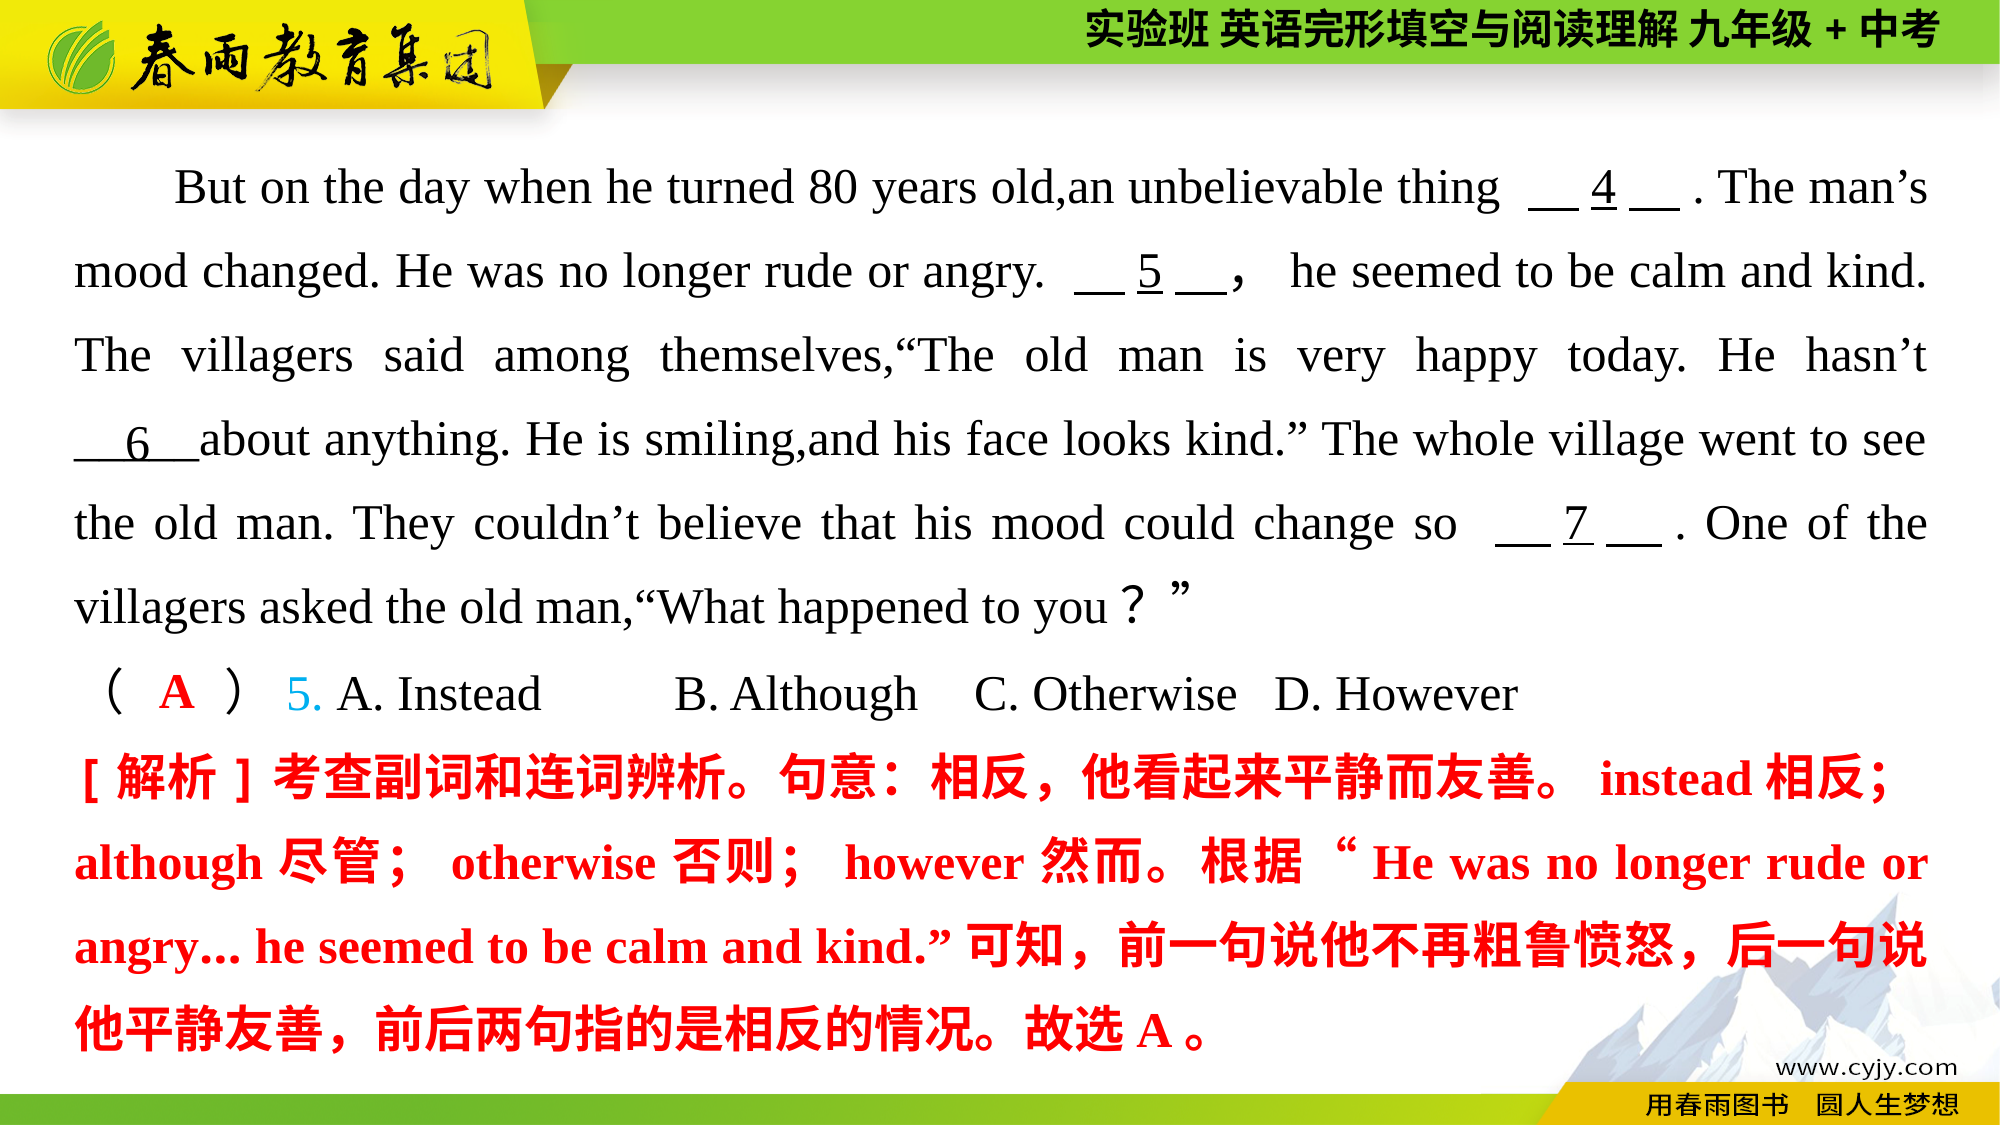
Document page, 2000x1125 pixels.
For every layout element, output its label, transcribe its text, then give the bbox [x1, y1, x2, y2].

text_box （ ）5. A. Instead B. Although C. Otherwise D. However [59, 647, 1944, 729]
list But on the day when he turned 80 years old,an unbelievable thing 4 . The man’s mood changed. He was no longer rude or angry. 5 ，he seemed to be calm and kind. The villagers said among themselves,“The old man is very happy today. He hasn’t _____about anything. He is smiling,and his face looks kind.” The whole village went to see the old man. They couldn’t believe that his mood could change so 7 . One of the villagers asked the old man,“What happened to you？” [59, 122, 1944, 647]
text_box 6 [110, 379, 178, 478]
text_box A [143, 627, 210, 727]
text_box [解析]考查副词和连词辨析。句意：相反，他看起来平静而友善。instead相反；although尽管；otherwise否则；however然而。根据“He was no longer rude or angry... he seemed to be calm and kind.”可知，前一句说他不再粗鲁愤怒，后一句说他平静友善，前后两句指的是相反的情况。故选A。 [59, 729, 1944, 1066]
picture [0, 0, 2000, 1125]
